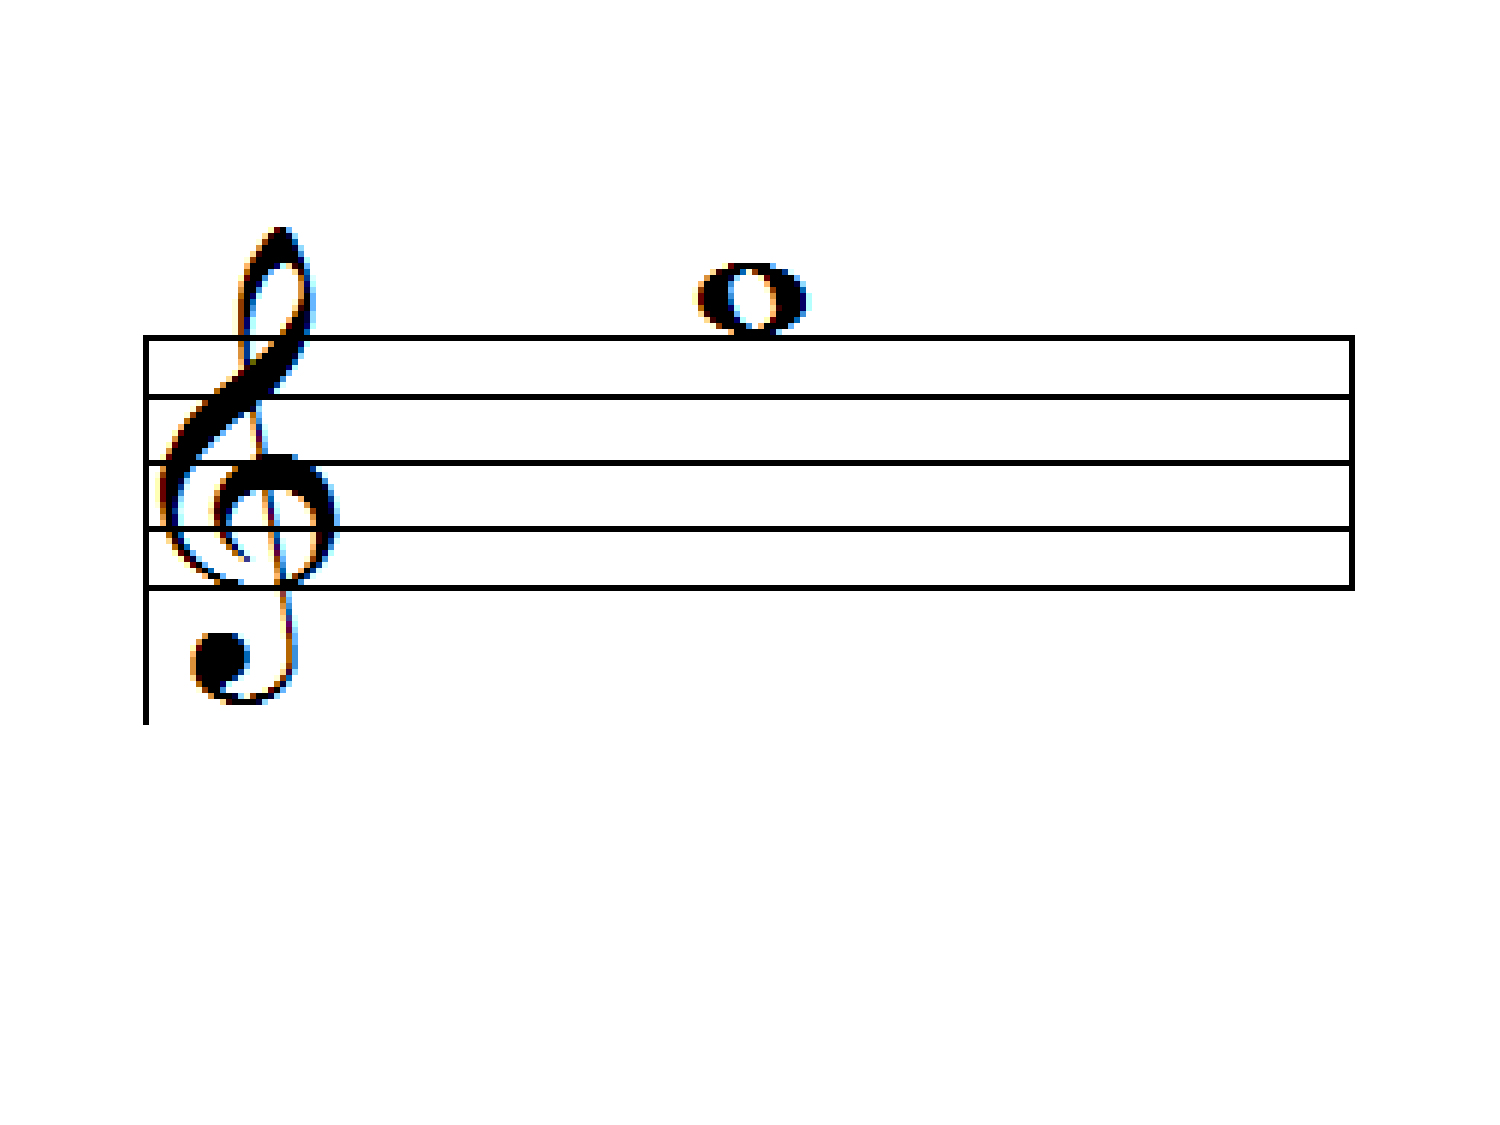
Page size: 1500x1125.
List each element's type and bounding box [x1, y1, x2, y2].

picture [62, 222, 1431, 725]
